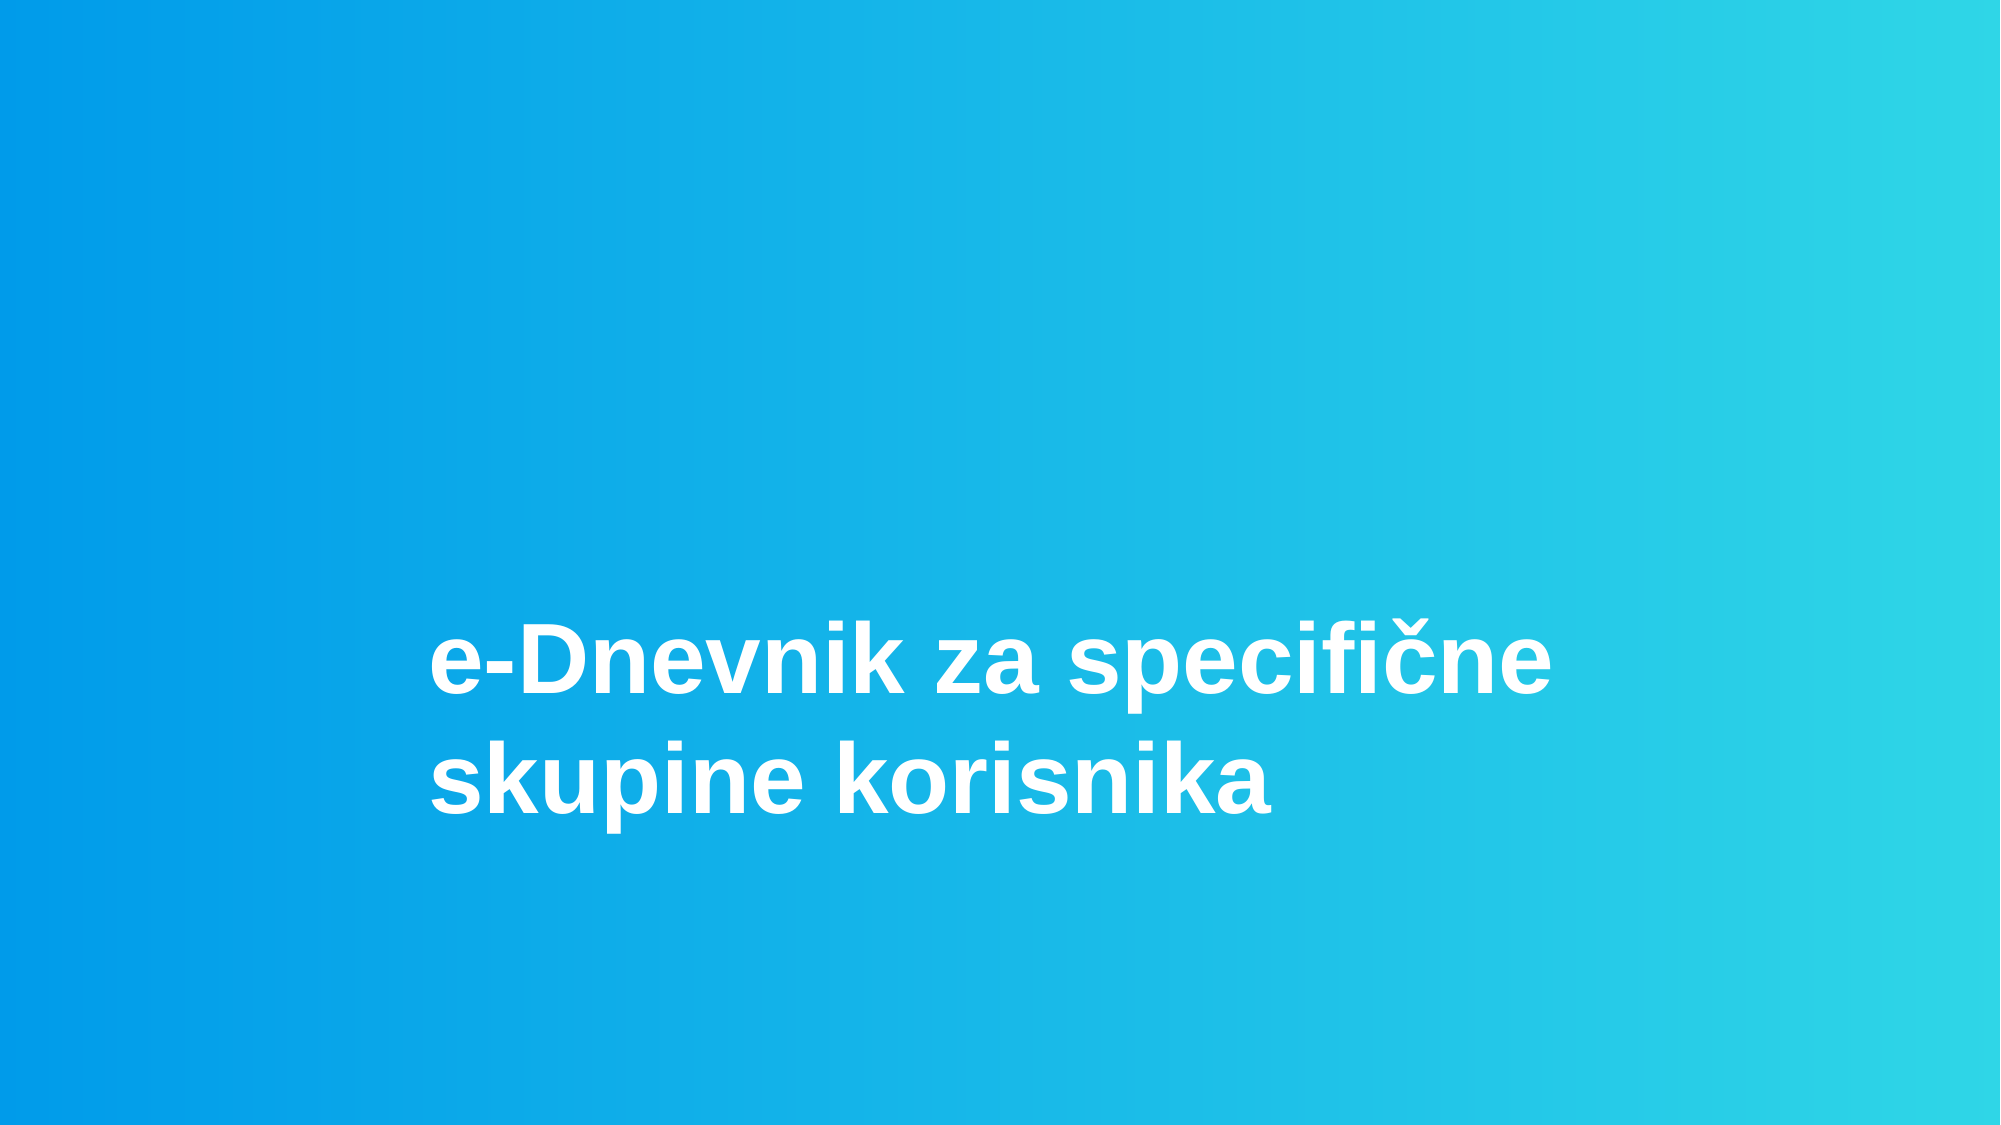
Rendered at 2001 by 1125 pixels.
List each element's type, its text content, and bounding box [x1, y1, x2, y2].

text_box e-Dnevnik za specifične skupine korisnika [413, 430, 1776, 841]
